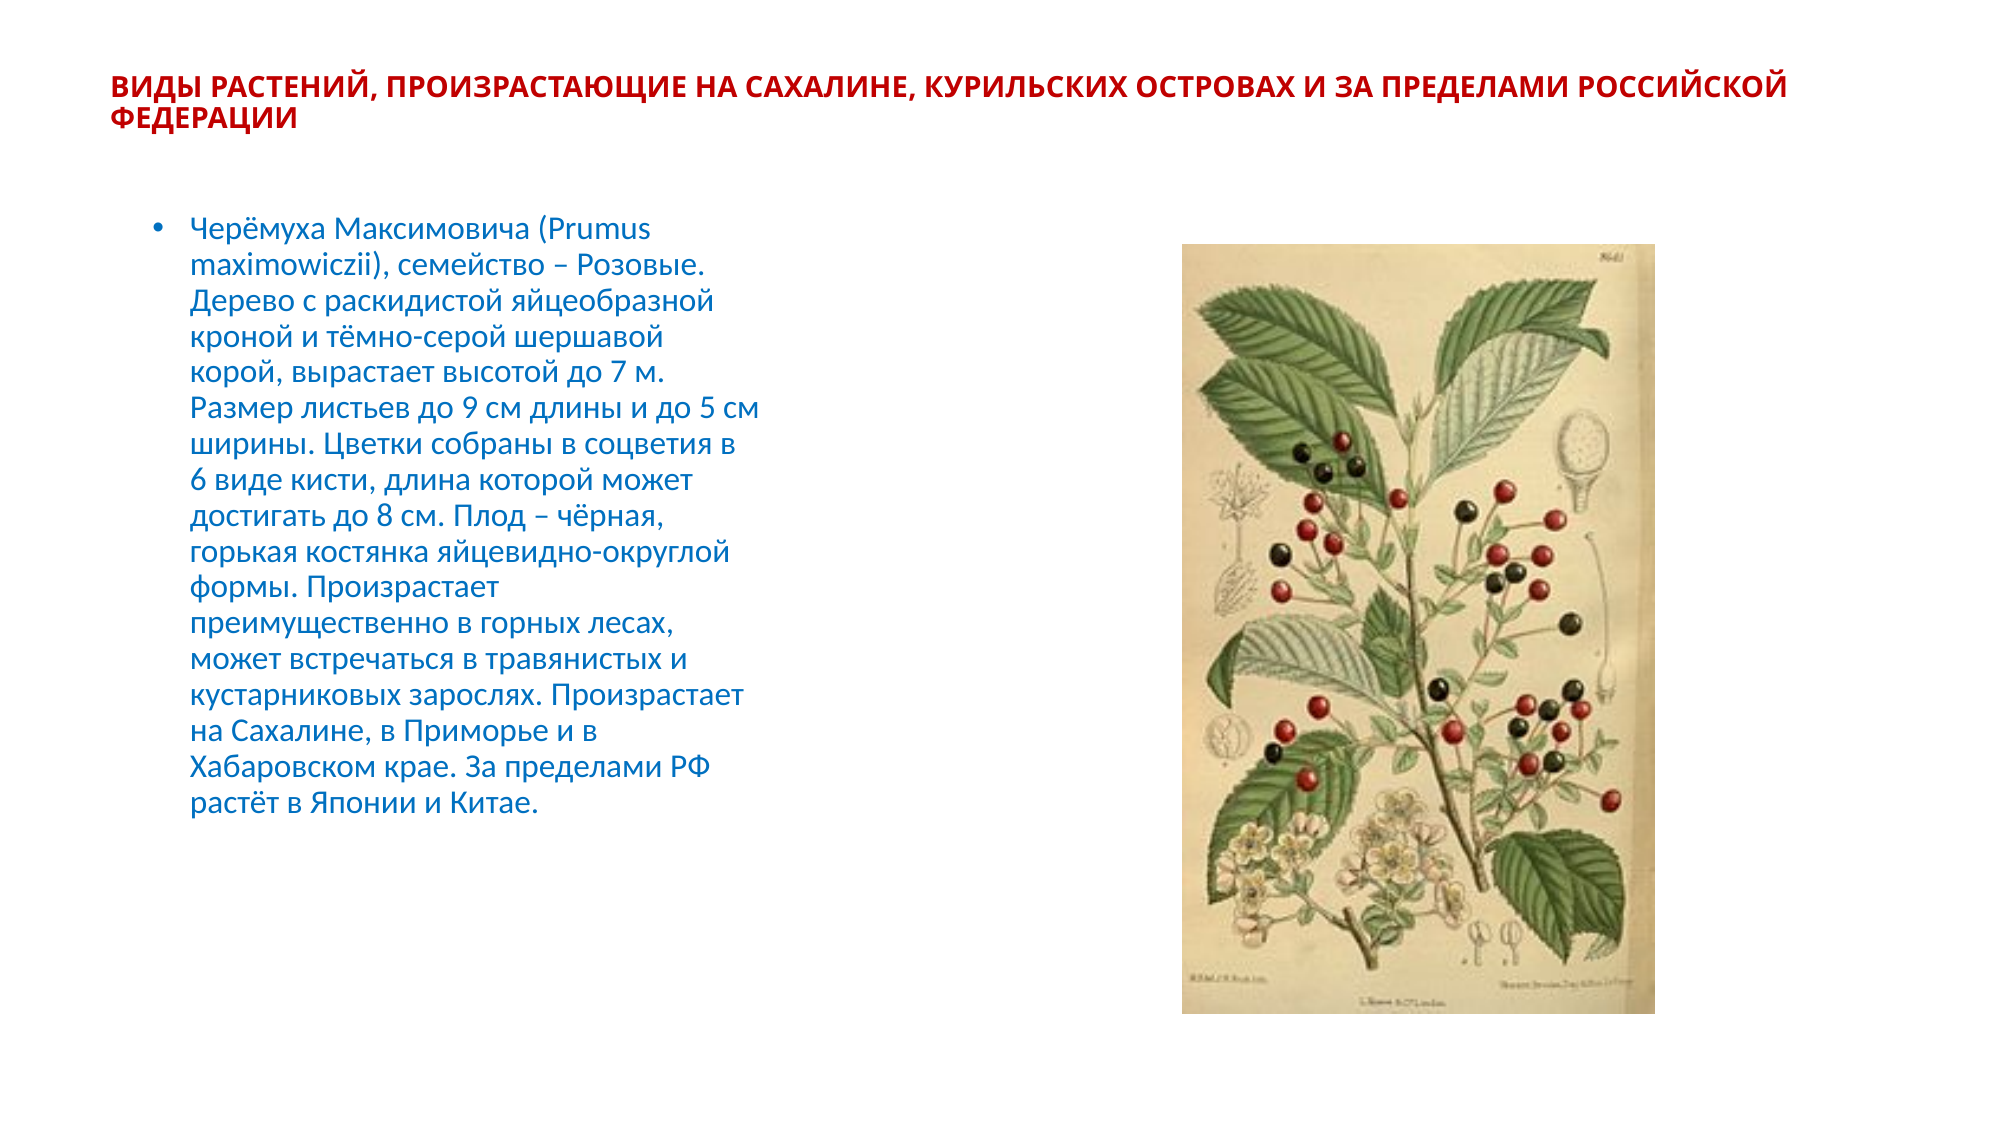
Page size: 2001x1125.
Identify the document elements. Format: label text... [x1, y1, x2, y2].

list Черёмуха Максимовича (Prumus maximowiczii), семейство – Розовые. Дерево с раскидистой яйцеобразной кроной и тёмно-серой шершавой корой, вырастает высотой до 7 м. Размер листьев до 9 см длины и до 5 см ширины. Цветки собраны в соцветия в 6 виде кисти, длина которой может достигать до 8 см. Плод – чёрная, горькая костянка яйцевидно-округлой формы. Произрастает преимущественно в горных лесах, может встречаться в травянистых и кустарниковых зарослях. Произрастает на Сахалине, в Приморье и в Хабаровском крае. За пределами РФ растёт в Японии и Китае. [137, 203, 776, 1014]
title ВИДЫ РАСТЕНИЙ, ПРОИЗРАСТАЮЩИЕ НА САХАЛИНЕ, КУРИЛЬСКИХ ОСТРОВАХ И ЗА ПРЕДЕЛАМИ РОССИЙСКОЙ ФЕДЕРАЦИИ [95, 54, 1863, 153]
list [1182, 244, 1655, 1014]
